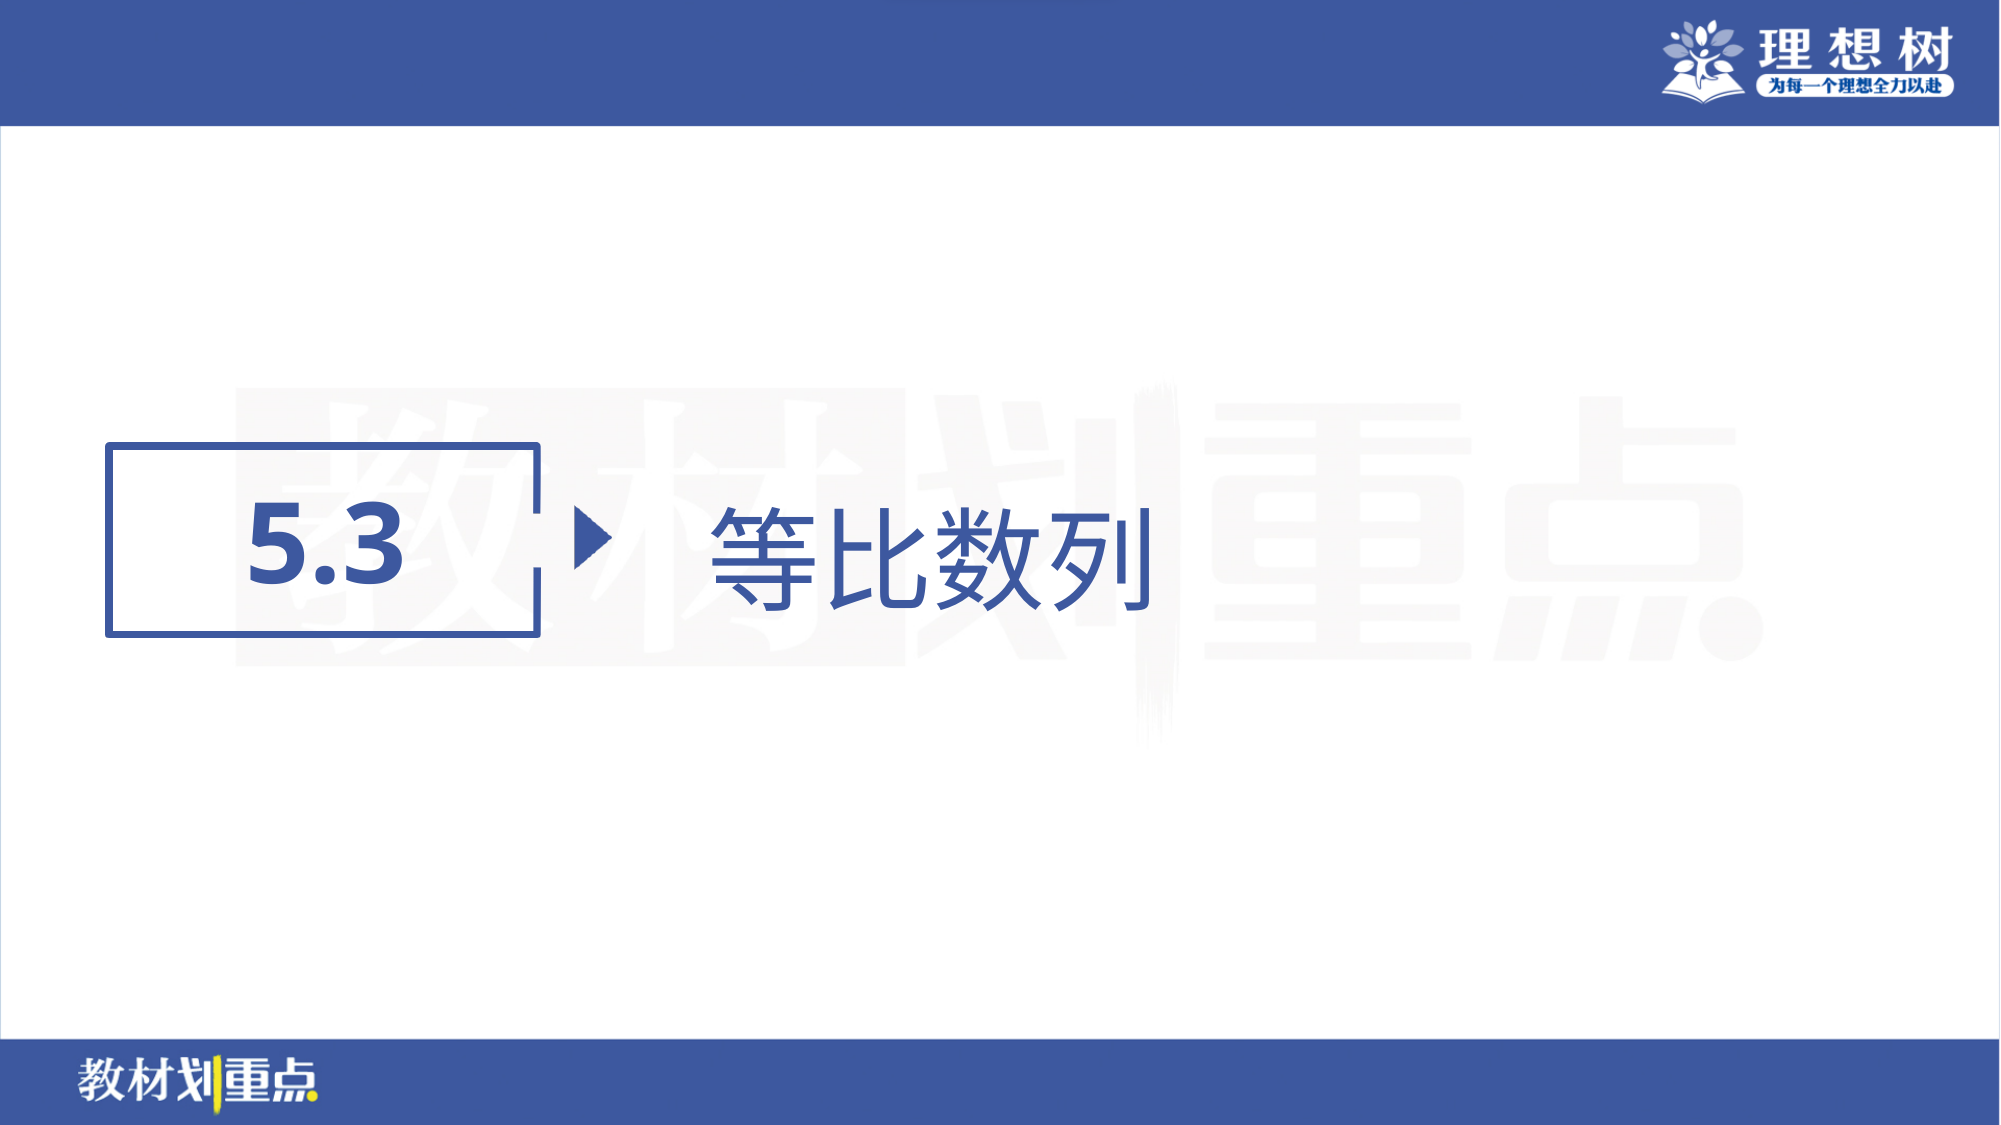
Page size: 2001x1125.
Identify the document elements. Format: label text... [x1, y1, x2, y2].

picture [0, 0, 2000, 1125]
text_box 等比数列 [708, 424, 1967, 635]
